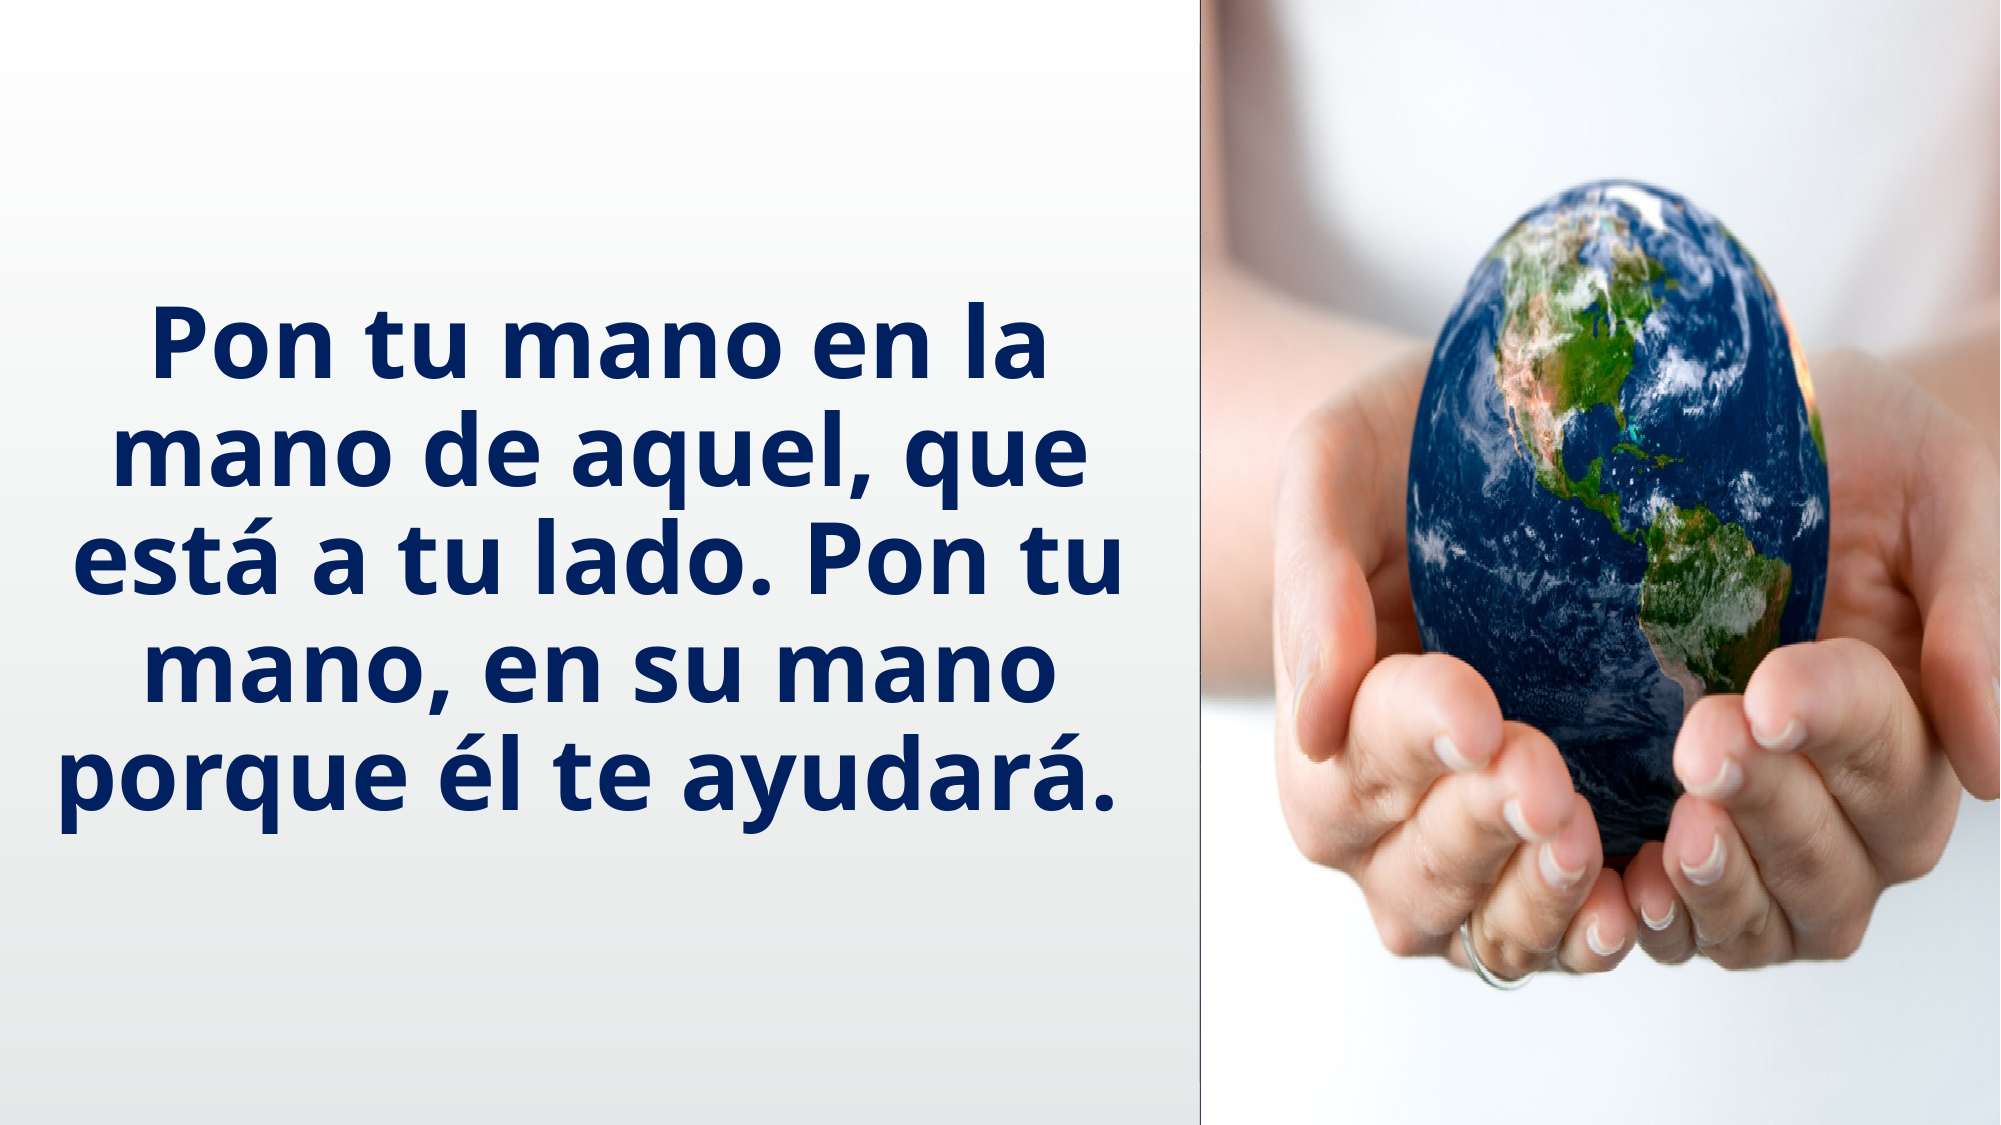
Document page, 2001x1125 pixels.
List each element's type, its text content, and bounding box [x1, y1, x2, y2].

title Pon tu mano en la mano de aquel, que está a tu lado. Pon tu mano, en su mano porque él te ayudará. [0, 0, 1200, 1125]
picture [1200, 0, 2000, 1125]
